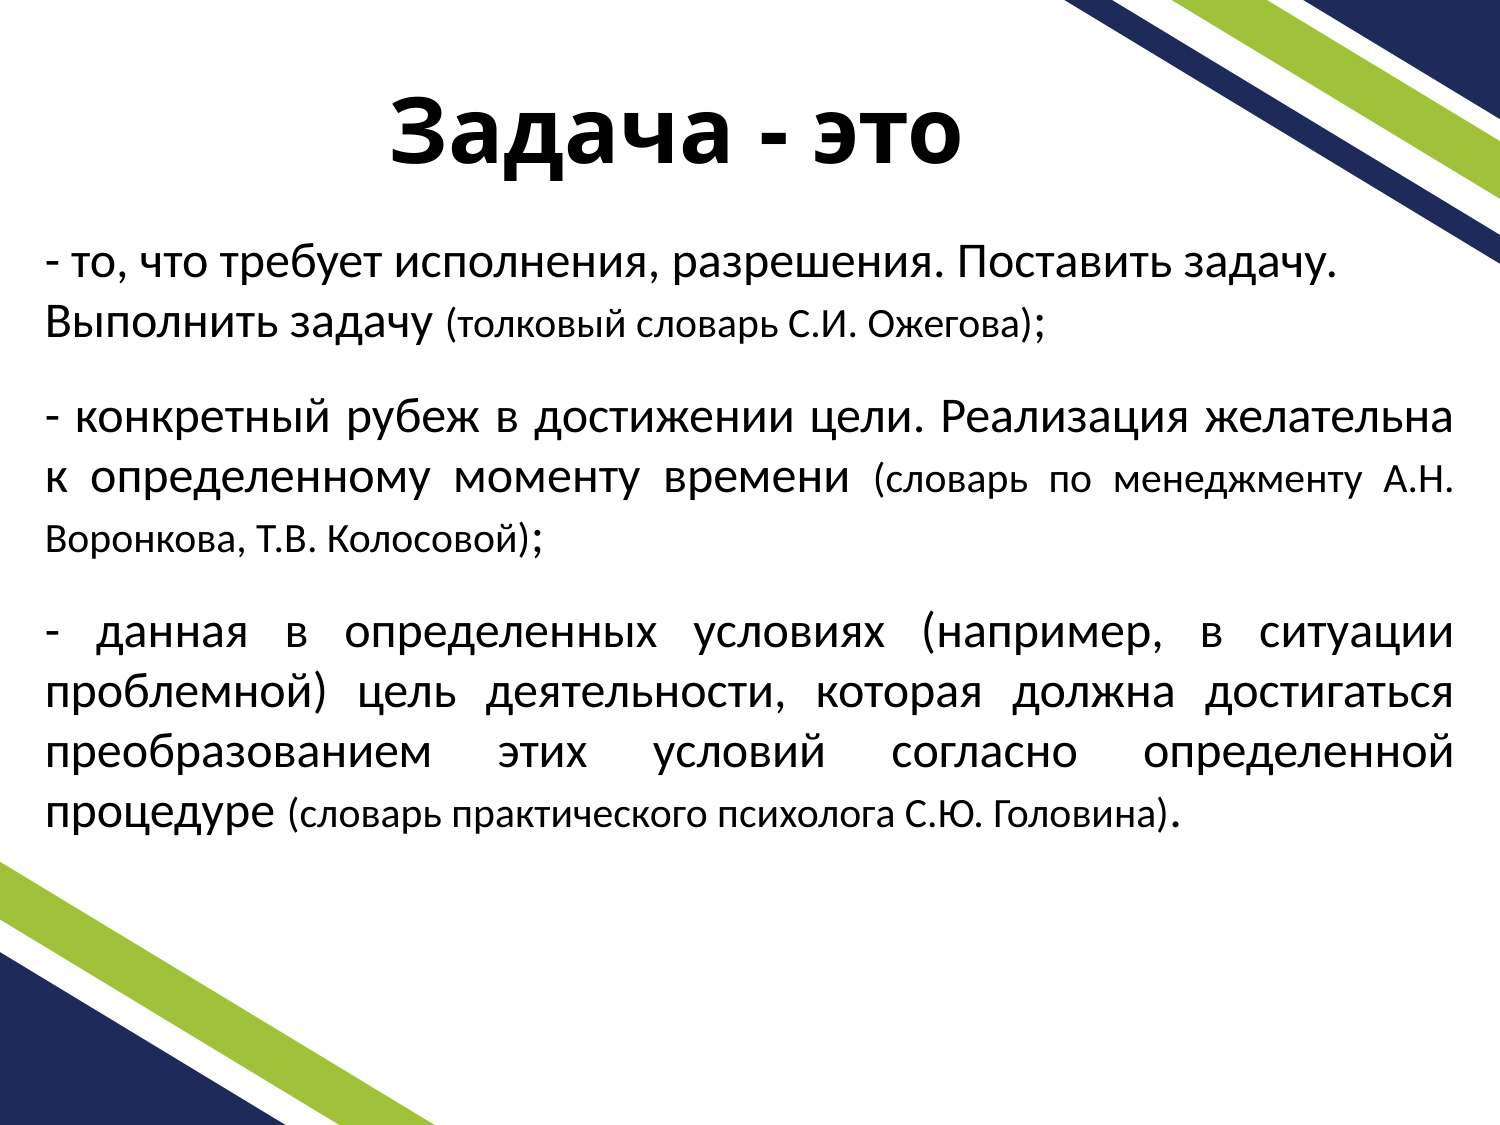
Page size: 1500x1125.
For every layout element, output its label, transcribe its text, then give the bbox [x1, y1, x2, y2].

title Задача - это [30, 25, 1324, 219]
picture [0, 0, 1500, 1125]
text_box - то, что требует исполнения, разрешения. Поставить задачу. Выполнить задачу (толковый словарь С.И. Ожегова); - конкретный рубеж в достижении цели. Реализация желательна к определенному моменту времени (словарь по менеджменту А.Н. Воронкова, Т.В. Колосовой); - данная в определенных условиях (например, в ситуации проблемной) цель деятельности, которая должна достигаться преобразованием этих условий согласно определенной процедуре (словарь практического психолога С.Ю. Головина). [30, 219, 1470, 950]
